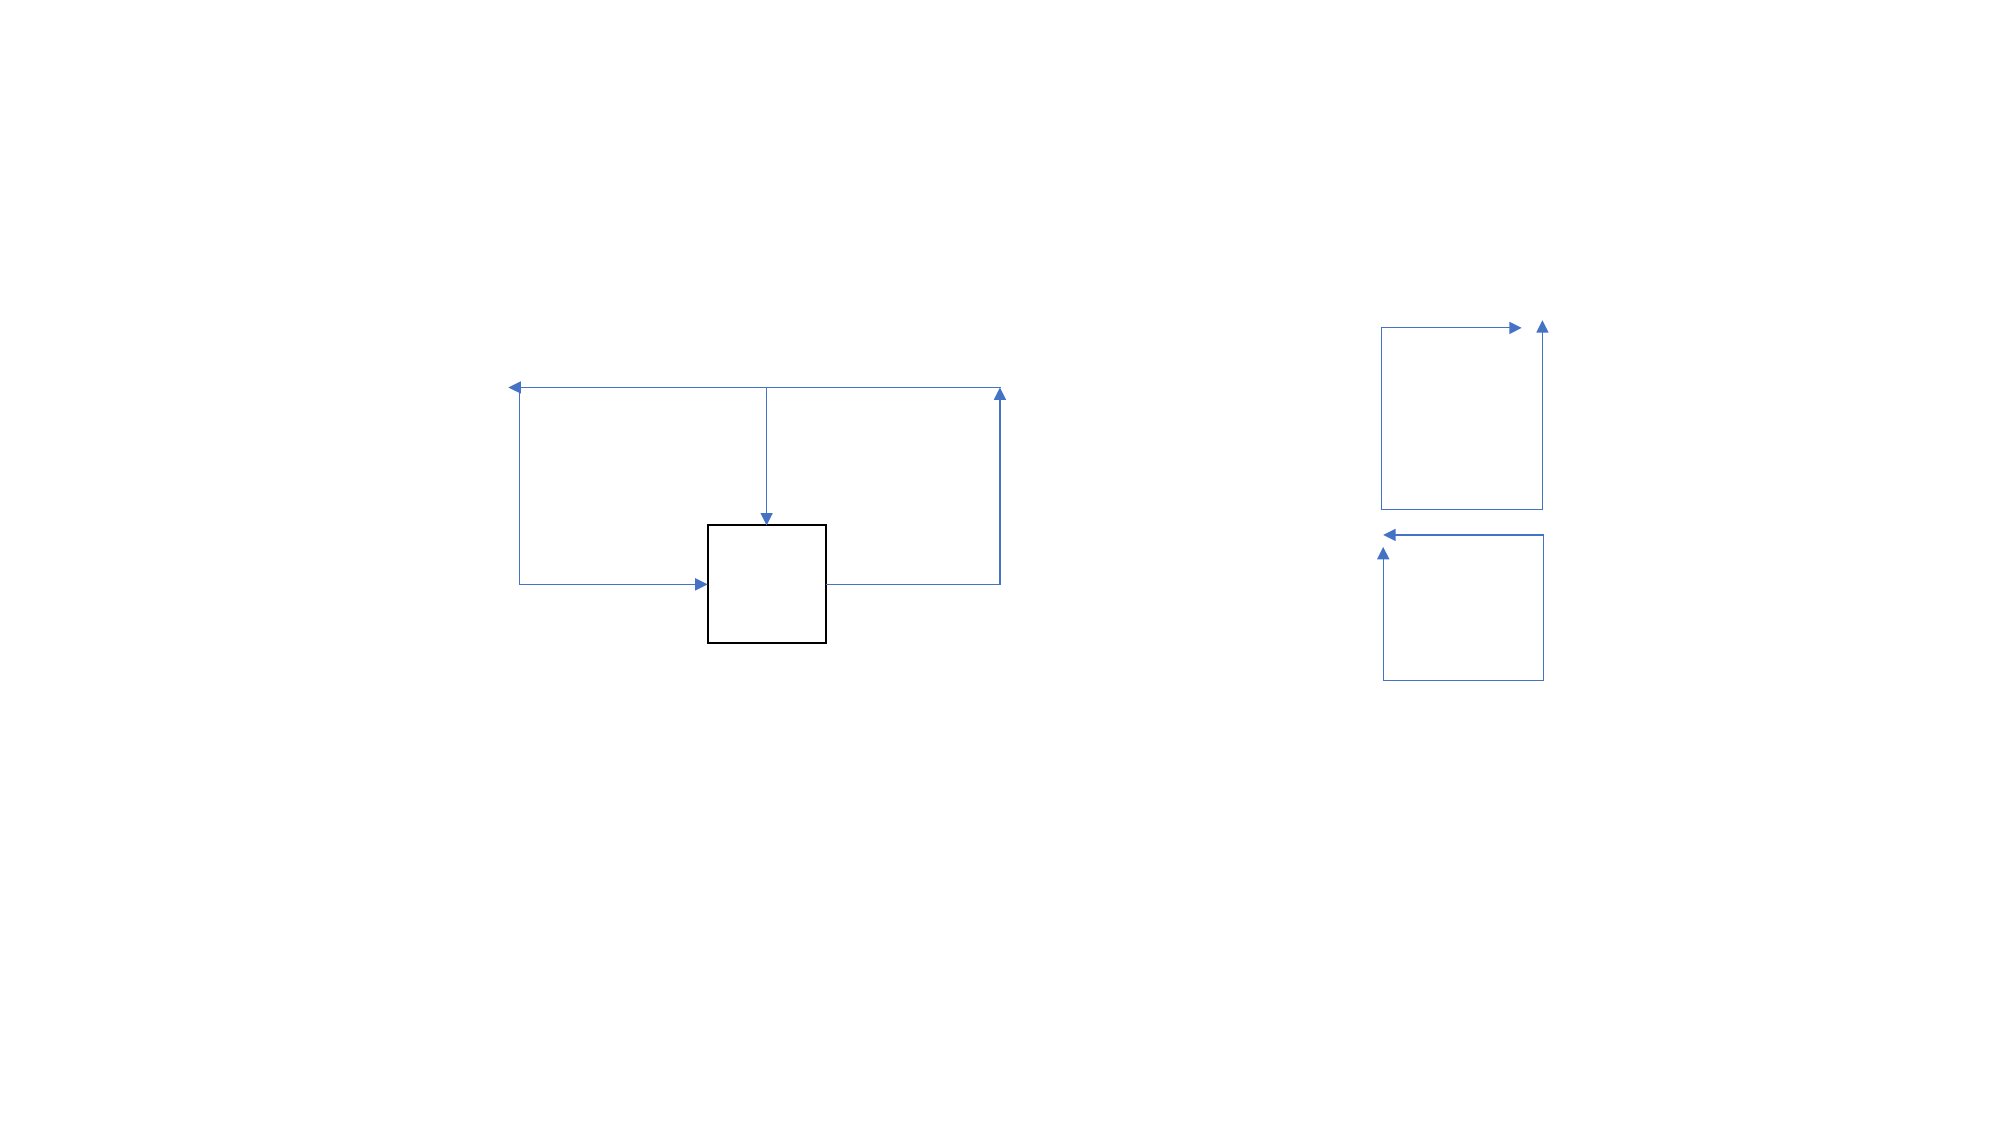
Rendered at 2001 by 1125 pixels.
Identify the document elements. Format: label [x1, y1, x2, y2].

text_box [515, 391, 712, 580]
text_box [1390, 681, 1537, 689]
text_box [1381, 489, 1543, 510]
text_box [1360, 348, 1543, 489]
text_box [568, 580, 707, 586]
text_box [766, 387, 825, 526]
text_box [707, 524, 827, 644]
text_box [1383, 546, 1544, 681]
text_box [825, 387, 1000, 585]
text_box [568, 327, 707, 391]
text_box [1381, 320, 1543, 348]
text_box [1390, 527, 1537, 546]
